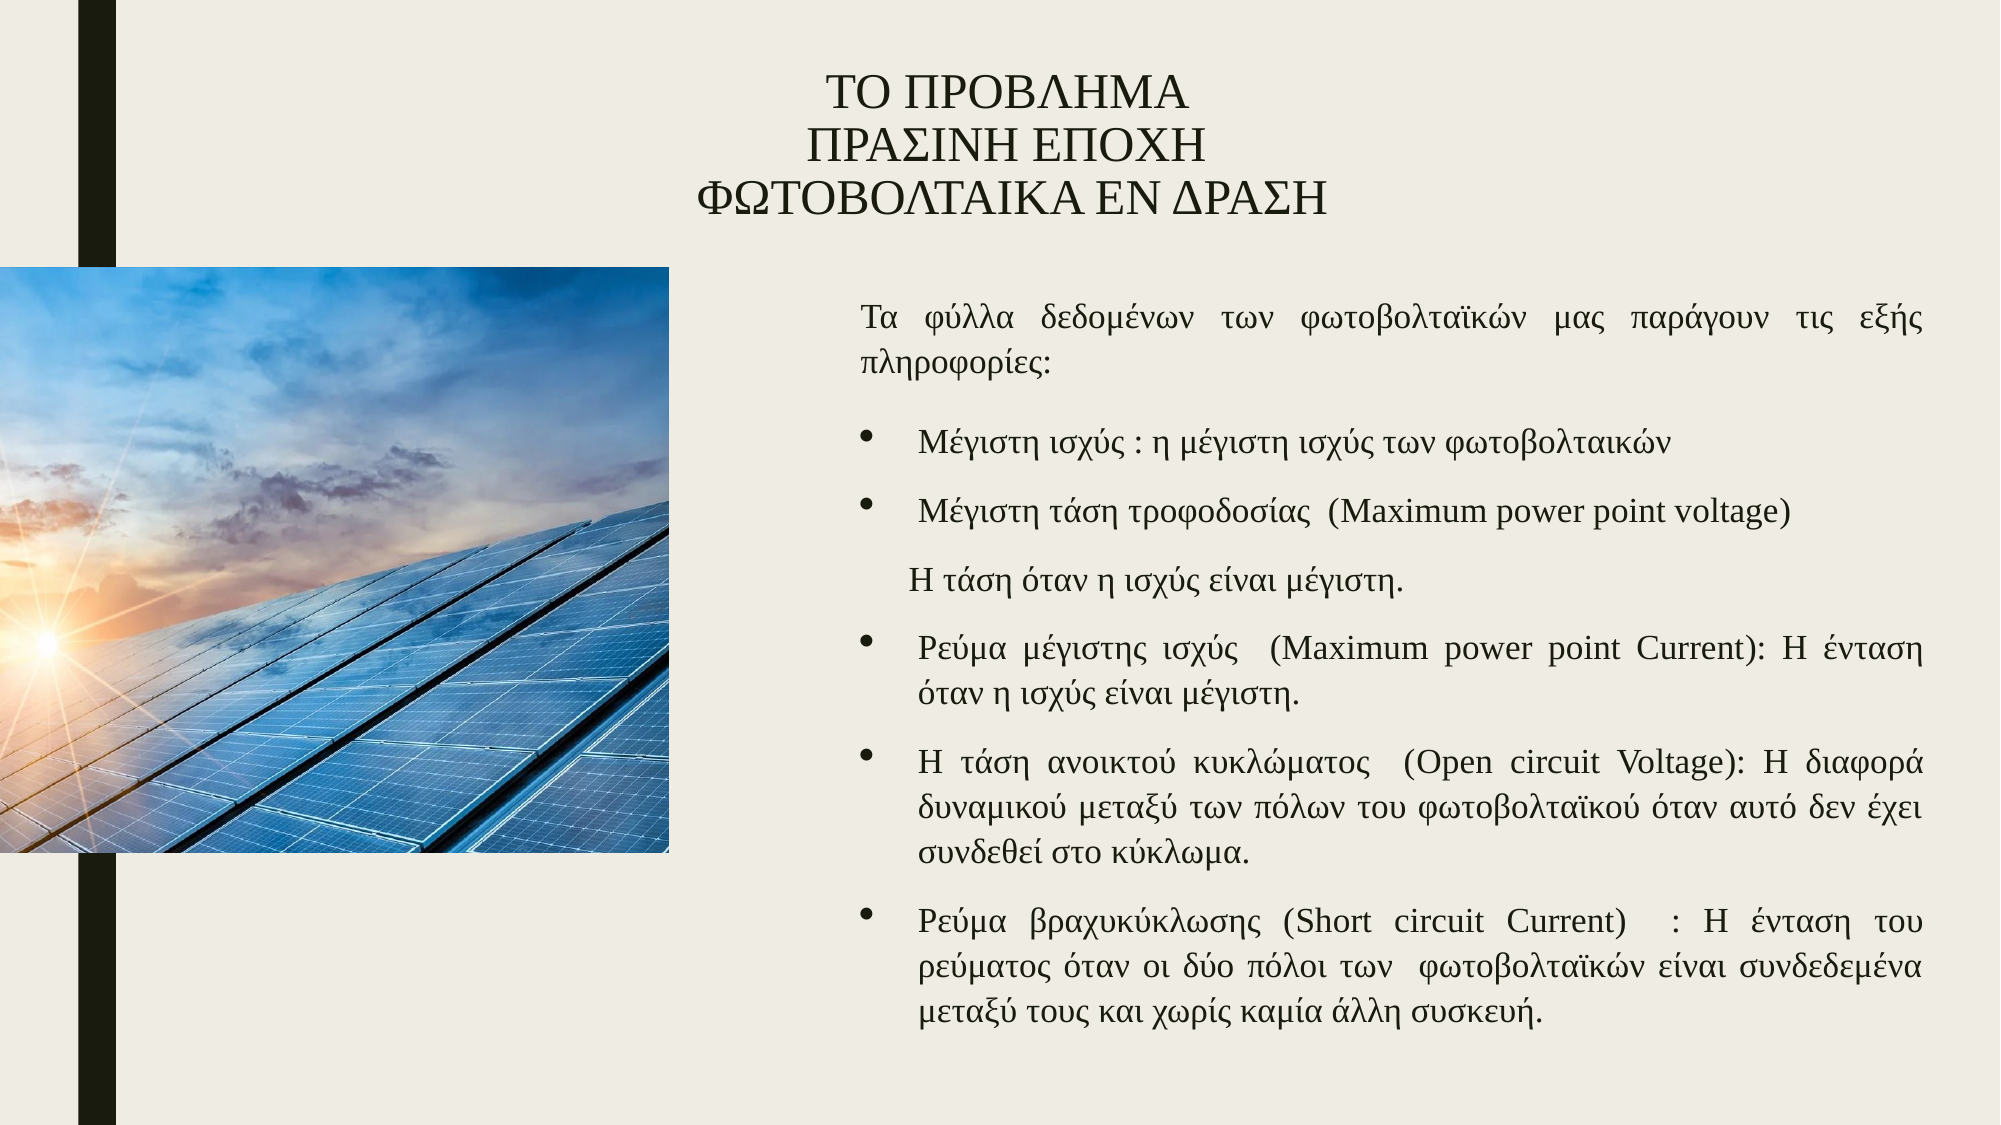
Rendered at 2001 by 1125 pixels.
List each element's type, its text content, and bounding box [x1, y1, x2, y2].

title ΤΟ ΠΡΟΒΛΗΜΑ ΠΡΑΣΙΝΗ ΕΠΟΧΗ ΦΩΤΟΒΟΛΤΑΙΚΑ ΕΝ ΔΡΑΣΗ [225, 57, 1800, 268]
picture [0, 267, 669, 853]
